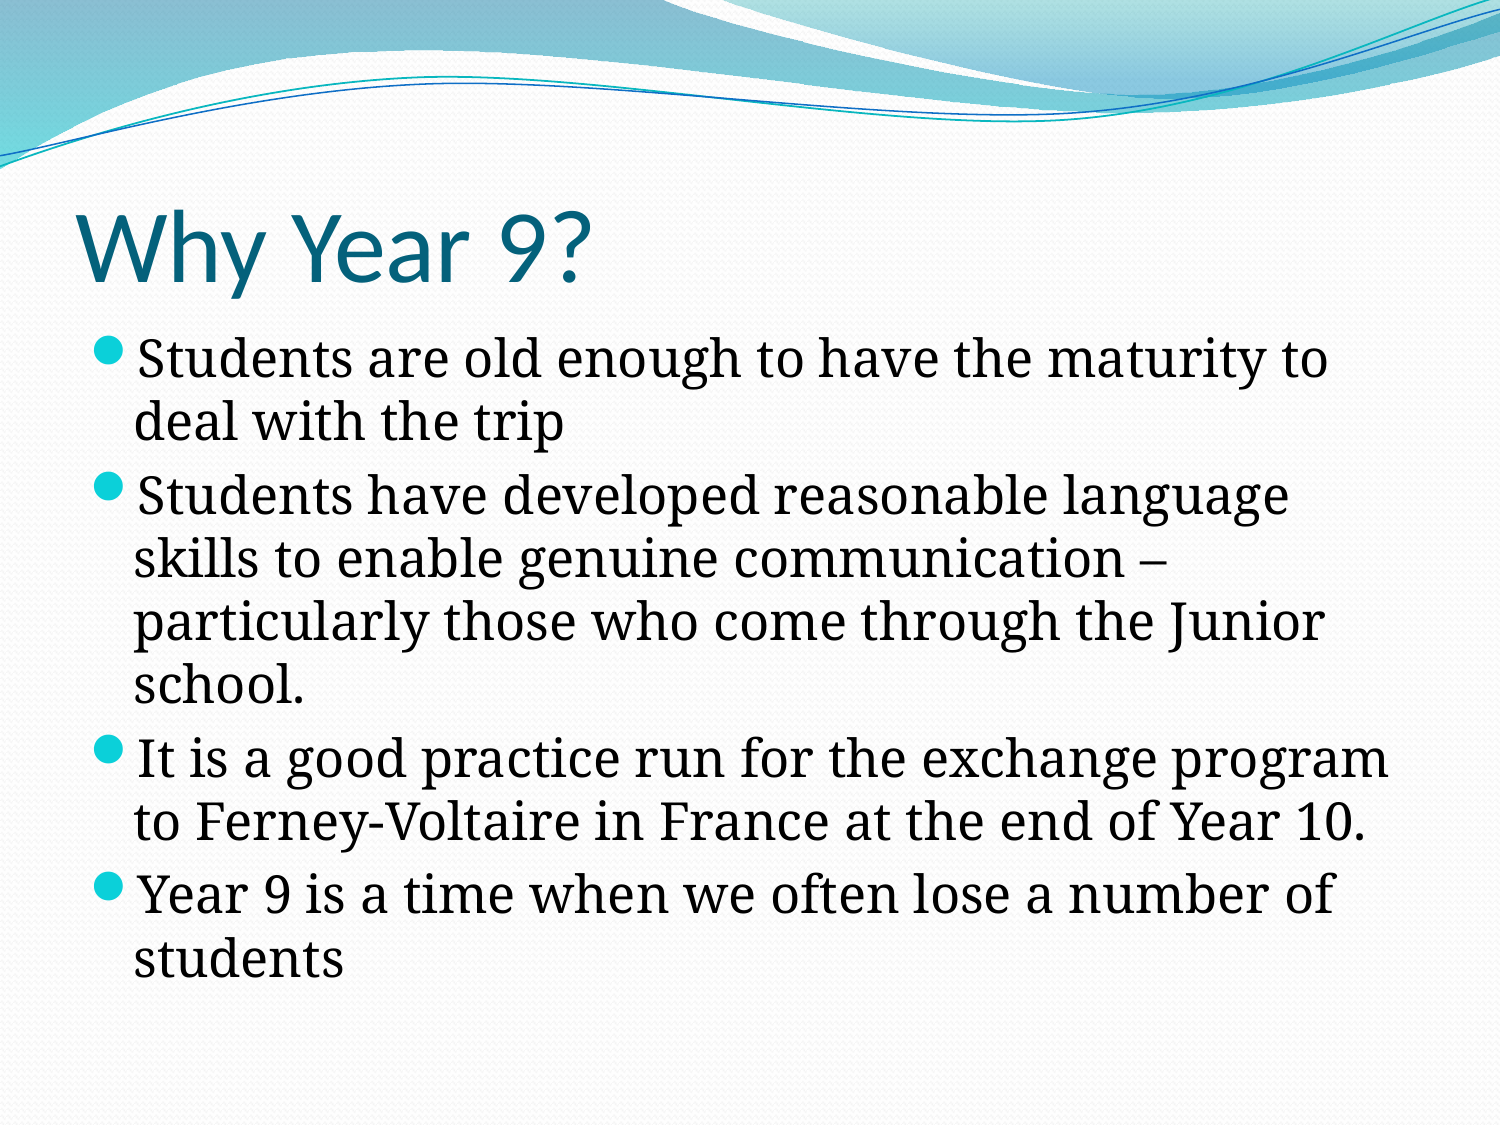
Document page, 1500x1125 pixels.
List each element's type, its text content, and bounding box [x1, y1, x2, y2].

title Why Year 9? [75, 115, 1425, 303]
list Students are old enough to have the maturity to deal with the trip Students have developed reasonable language skills to enable genuine communication – particularly those who come through the Junior school. It is a good practice run for the exchange program to Ferney-Voltaire in France at the end of Year 10. Year 9 is a time when we often lose a number of students [75, 317, 1425, 1038]
